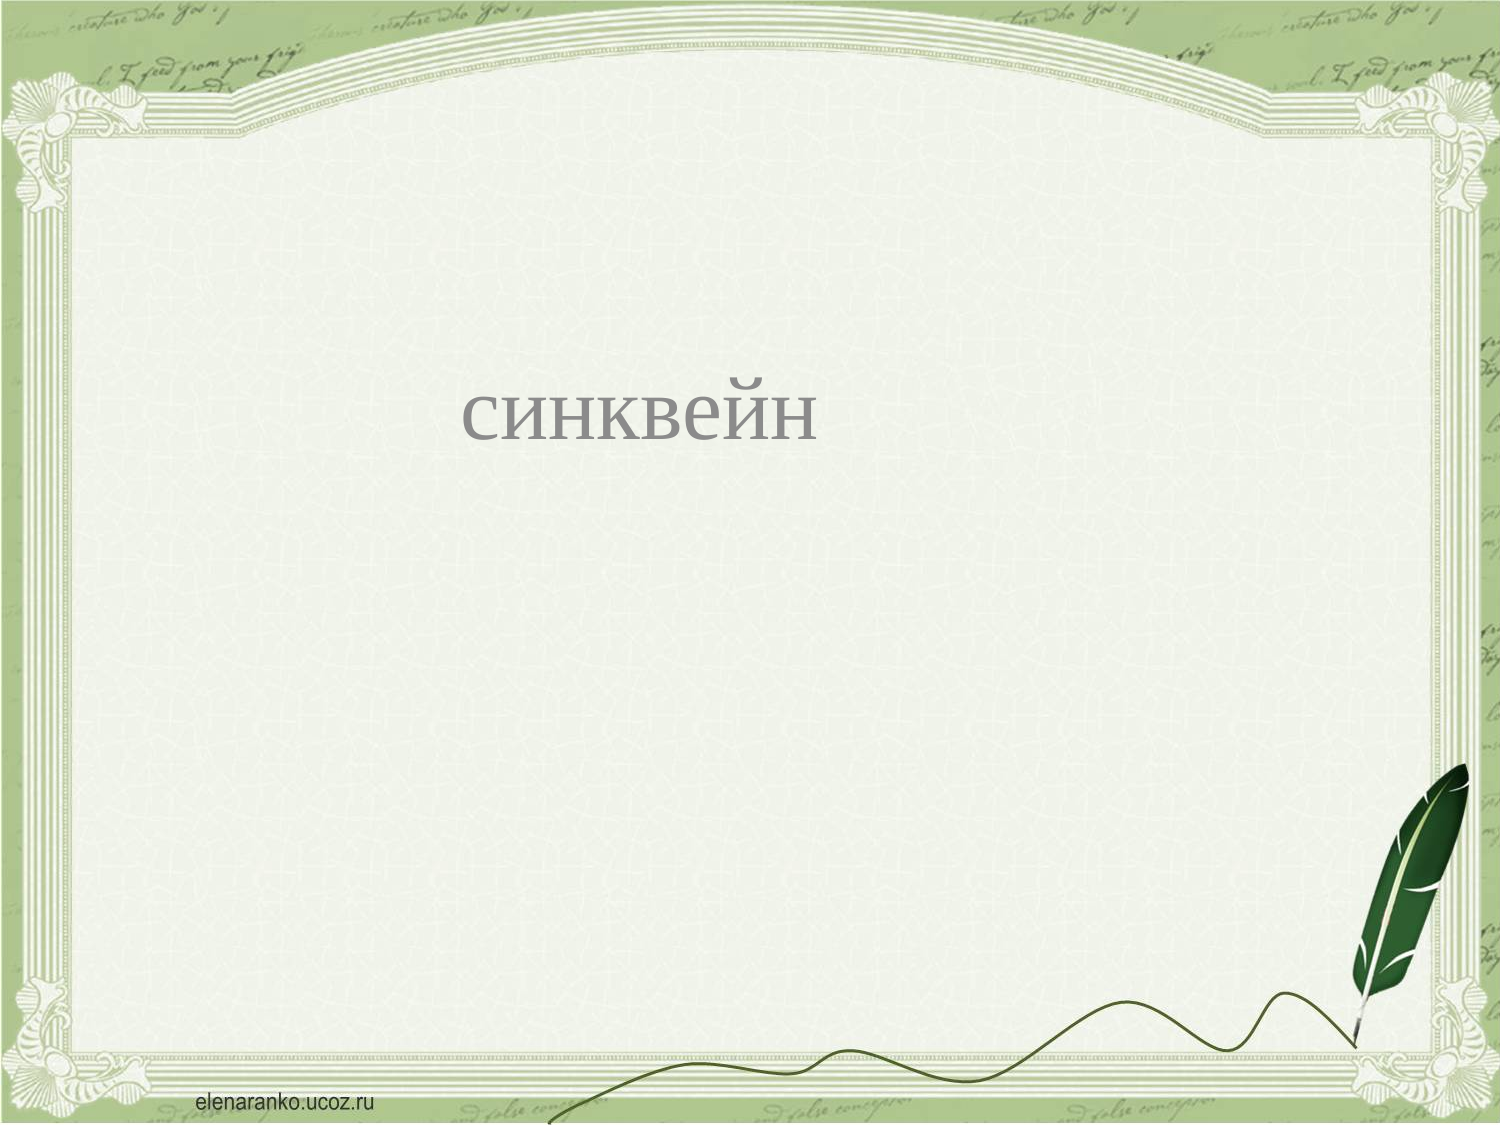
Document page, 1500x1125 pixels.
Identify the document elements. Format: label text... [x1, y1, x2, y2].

picture [0, 0, 1500, 1125]
list синквейн [445, 339, 950, 466]
